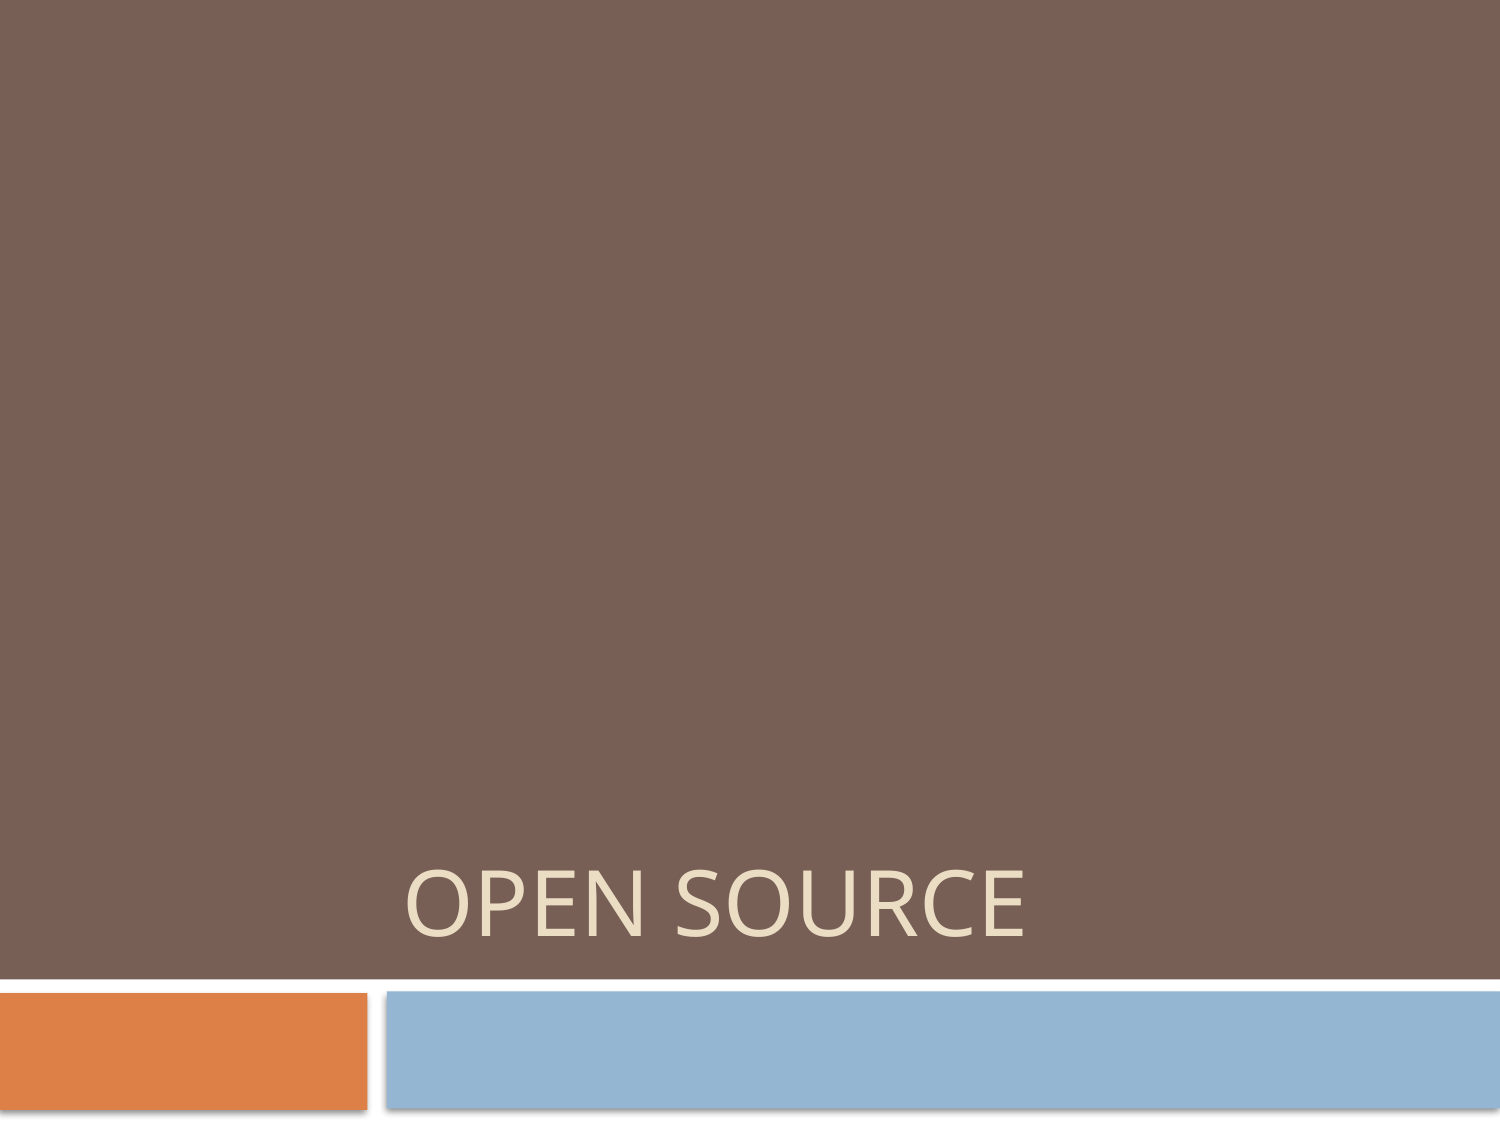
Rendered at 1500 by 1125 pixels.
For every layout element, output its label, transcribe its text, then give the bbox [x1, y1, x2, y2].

title Open source [387, 662, 1450, 963]
